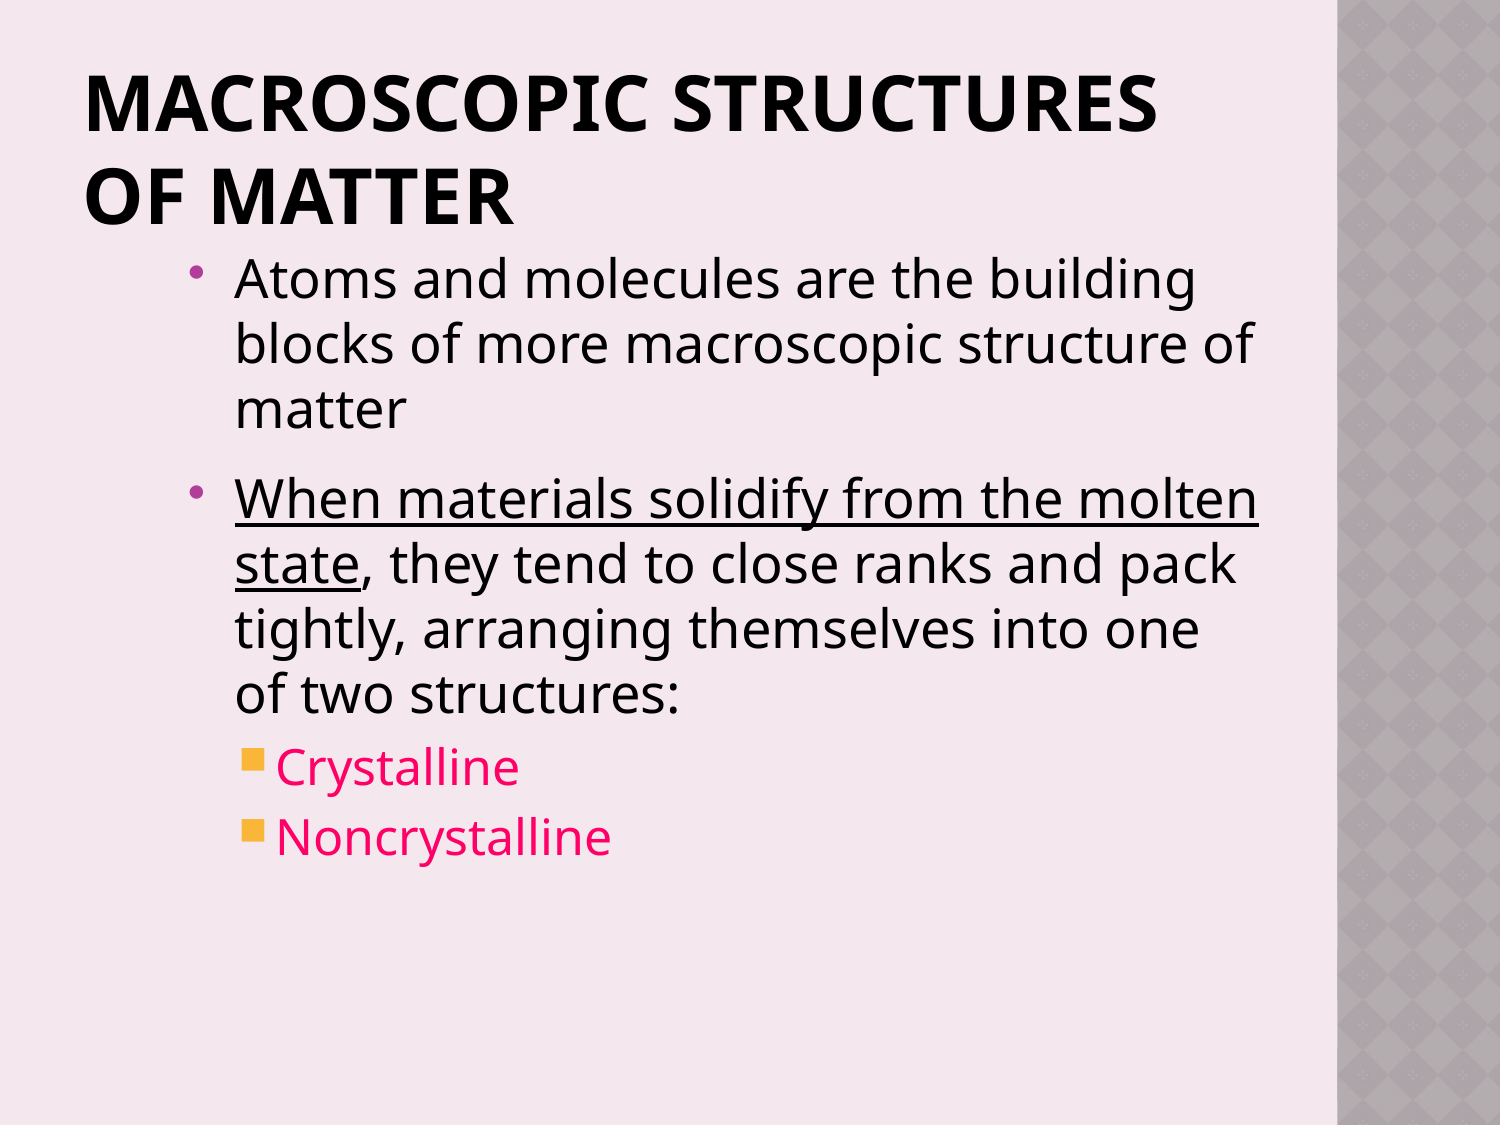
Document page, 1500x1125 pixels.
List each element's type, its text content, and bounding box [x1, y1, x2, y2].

list Atoms and molecules are the building blocks of more macroscopic structure of matter When materials solidify from the molten state, they tend to close ranks and pack tightly, arranging themselves into one of two structures: Crystalline Noncrystalline [174, 237, 1275, 975]
title Macroscopic Structures of Matter [75, 52, 1263, 240]
